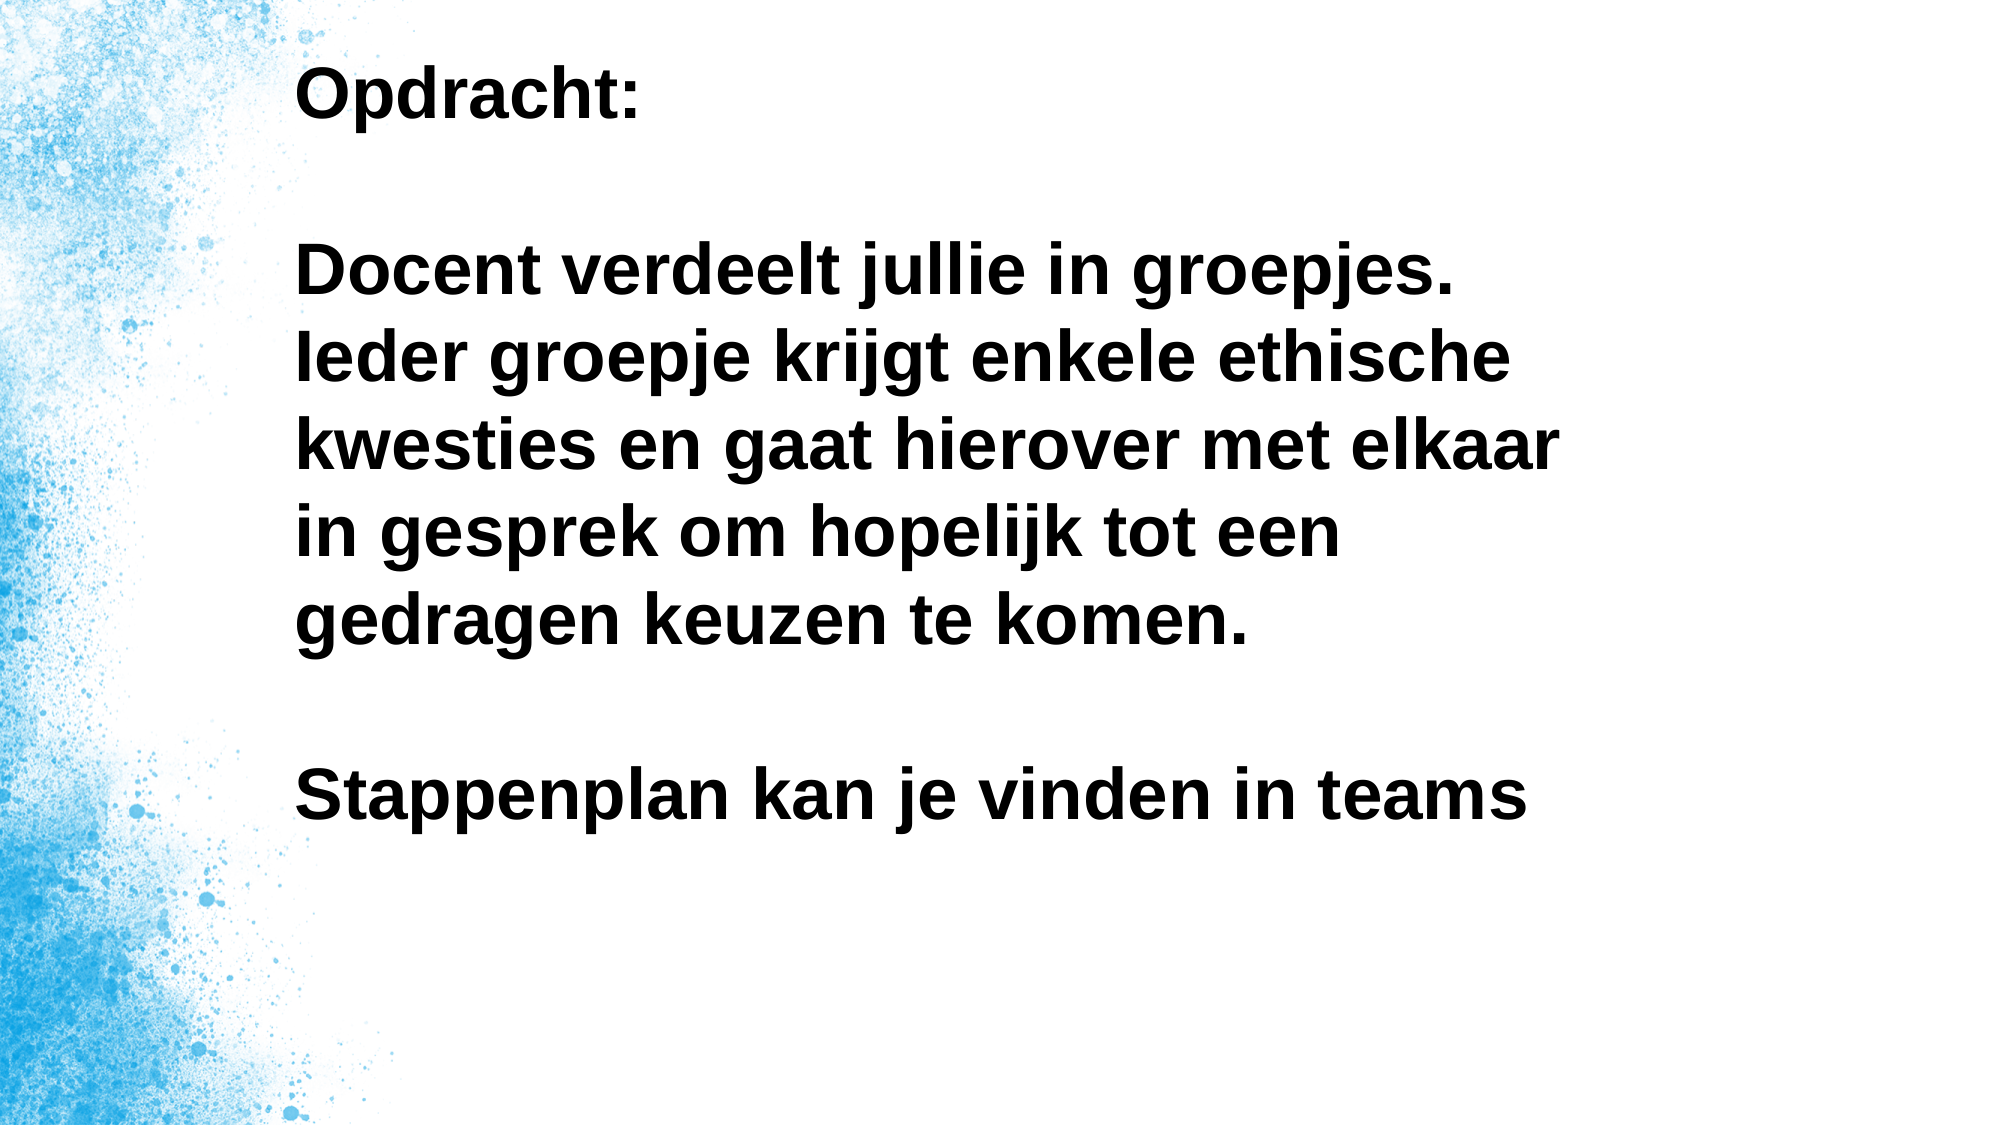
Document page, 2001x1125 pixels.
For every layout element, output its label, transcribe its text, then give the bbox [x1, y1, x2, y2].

picture [0, 0, 415, 1125]
title Opdracht: Docent verdeelt jullie in groepjes. Ieder groepje krijgt enkele ethische kwesties en gaat hierover met elkaar in gesprek om hopelijk tot een gedragen keuzen te komen. Stappenplan kan je vinden in teams [294, 646, 1632, 834]
